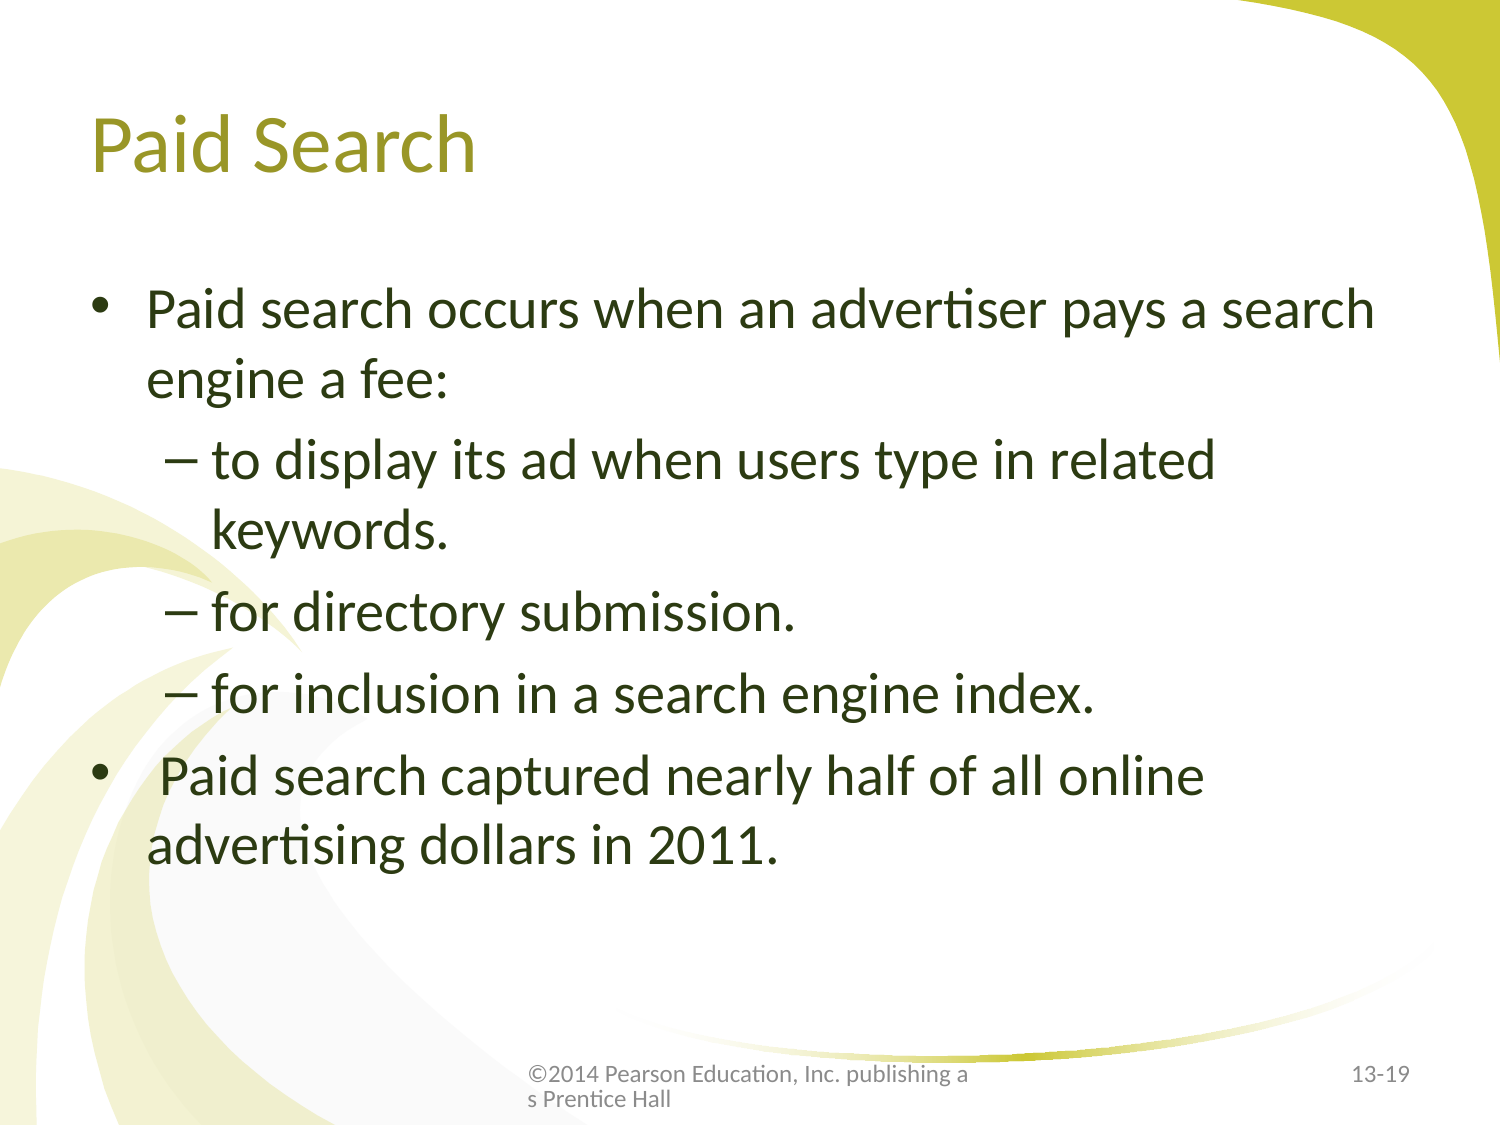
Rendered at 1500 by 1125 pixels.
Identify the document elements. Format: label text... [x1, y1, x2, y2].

list Paid search occurs when an advertiser pays a search engine a fee: to display its ad when users type in related keywords. for directory submission. for inclusion in a search engine index. Paid search captured nearly half of all online advertising dollars in 2011. [75, 262, 1425, 1005]
title Paid Search [75, 45, 1425, 233]
slide_number 13-19 [1074, 1042, 1425, 1103]
footer ©2014 Pearson Education, Inc. publishing as Prentice Hall [512, 1042, 988, 1103]
